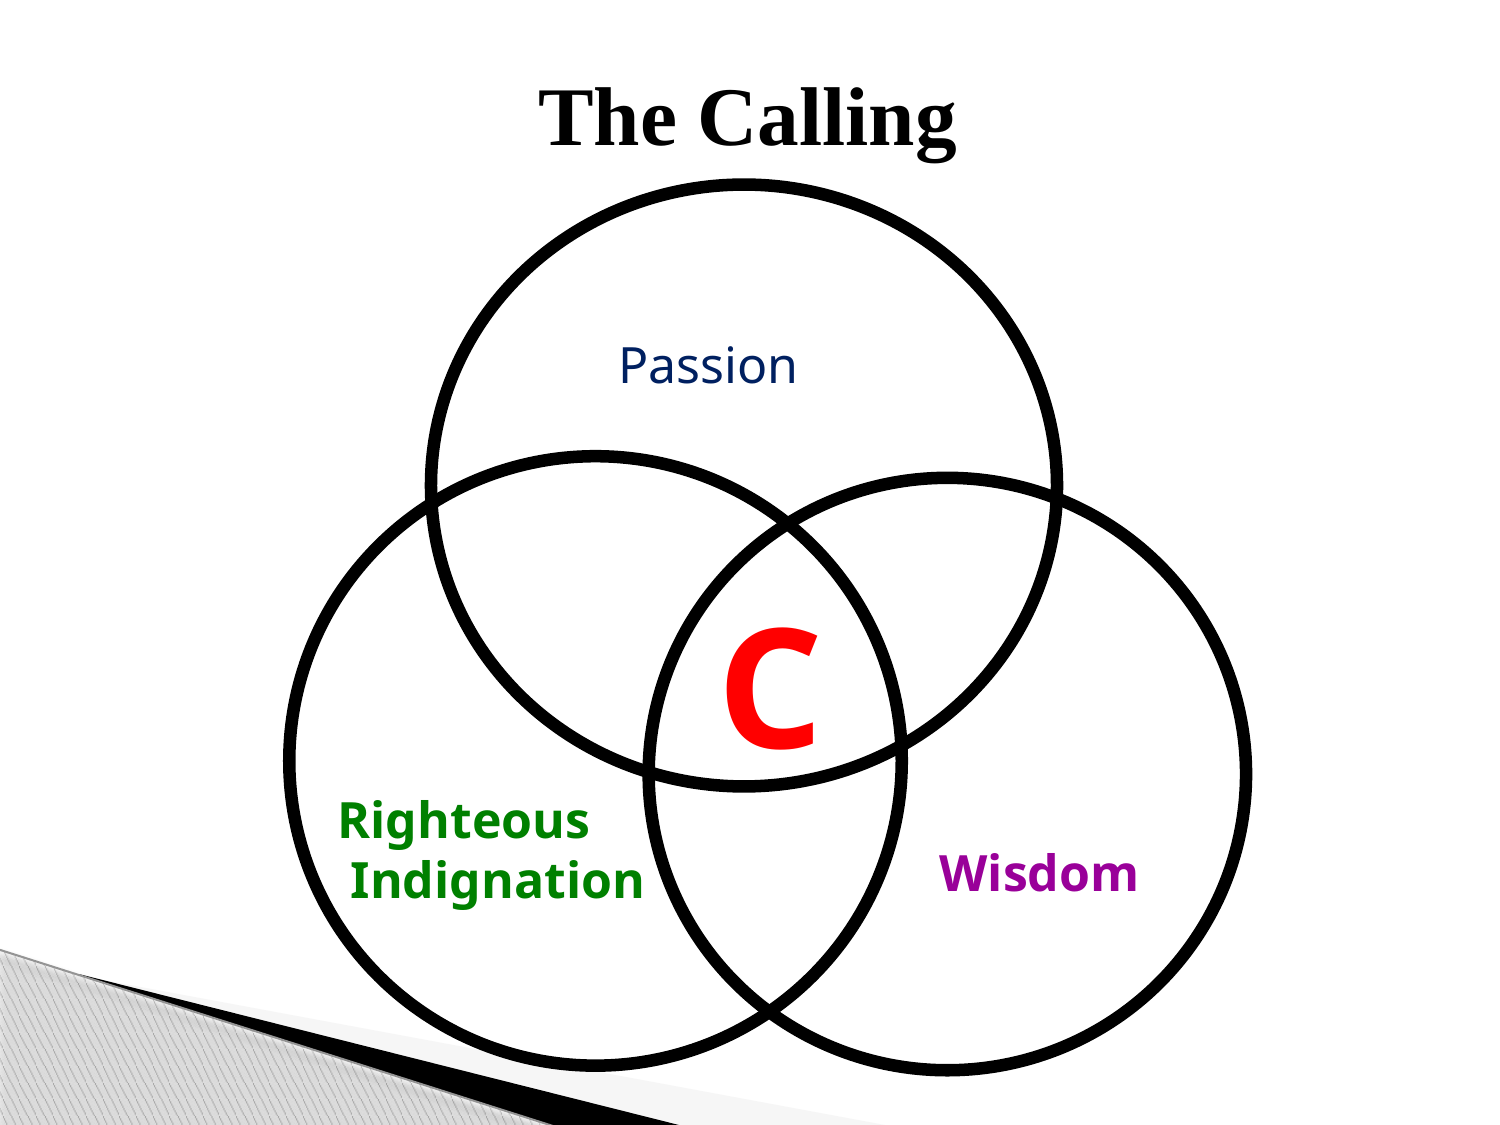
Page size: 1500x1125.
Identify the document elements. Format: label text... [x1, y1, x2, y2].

text_box [648, 498, 1247, 1071]
text_box The Calling [253, 54, 1187, 170]
text_box Wisdom [915, 834, 1431, 999]
text_box [331, 862, 769, 1066]
text_box Righteous Indignation [323, 780, 661, 916]
text_box Passion [525, 326, 951, 401]
text_box [289, 503, 648, 900]
text_box C [702, 574, 940, 789]
text_box [430, 184, 1058, 784]
